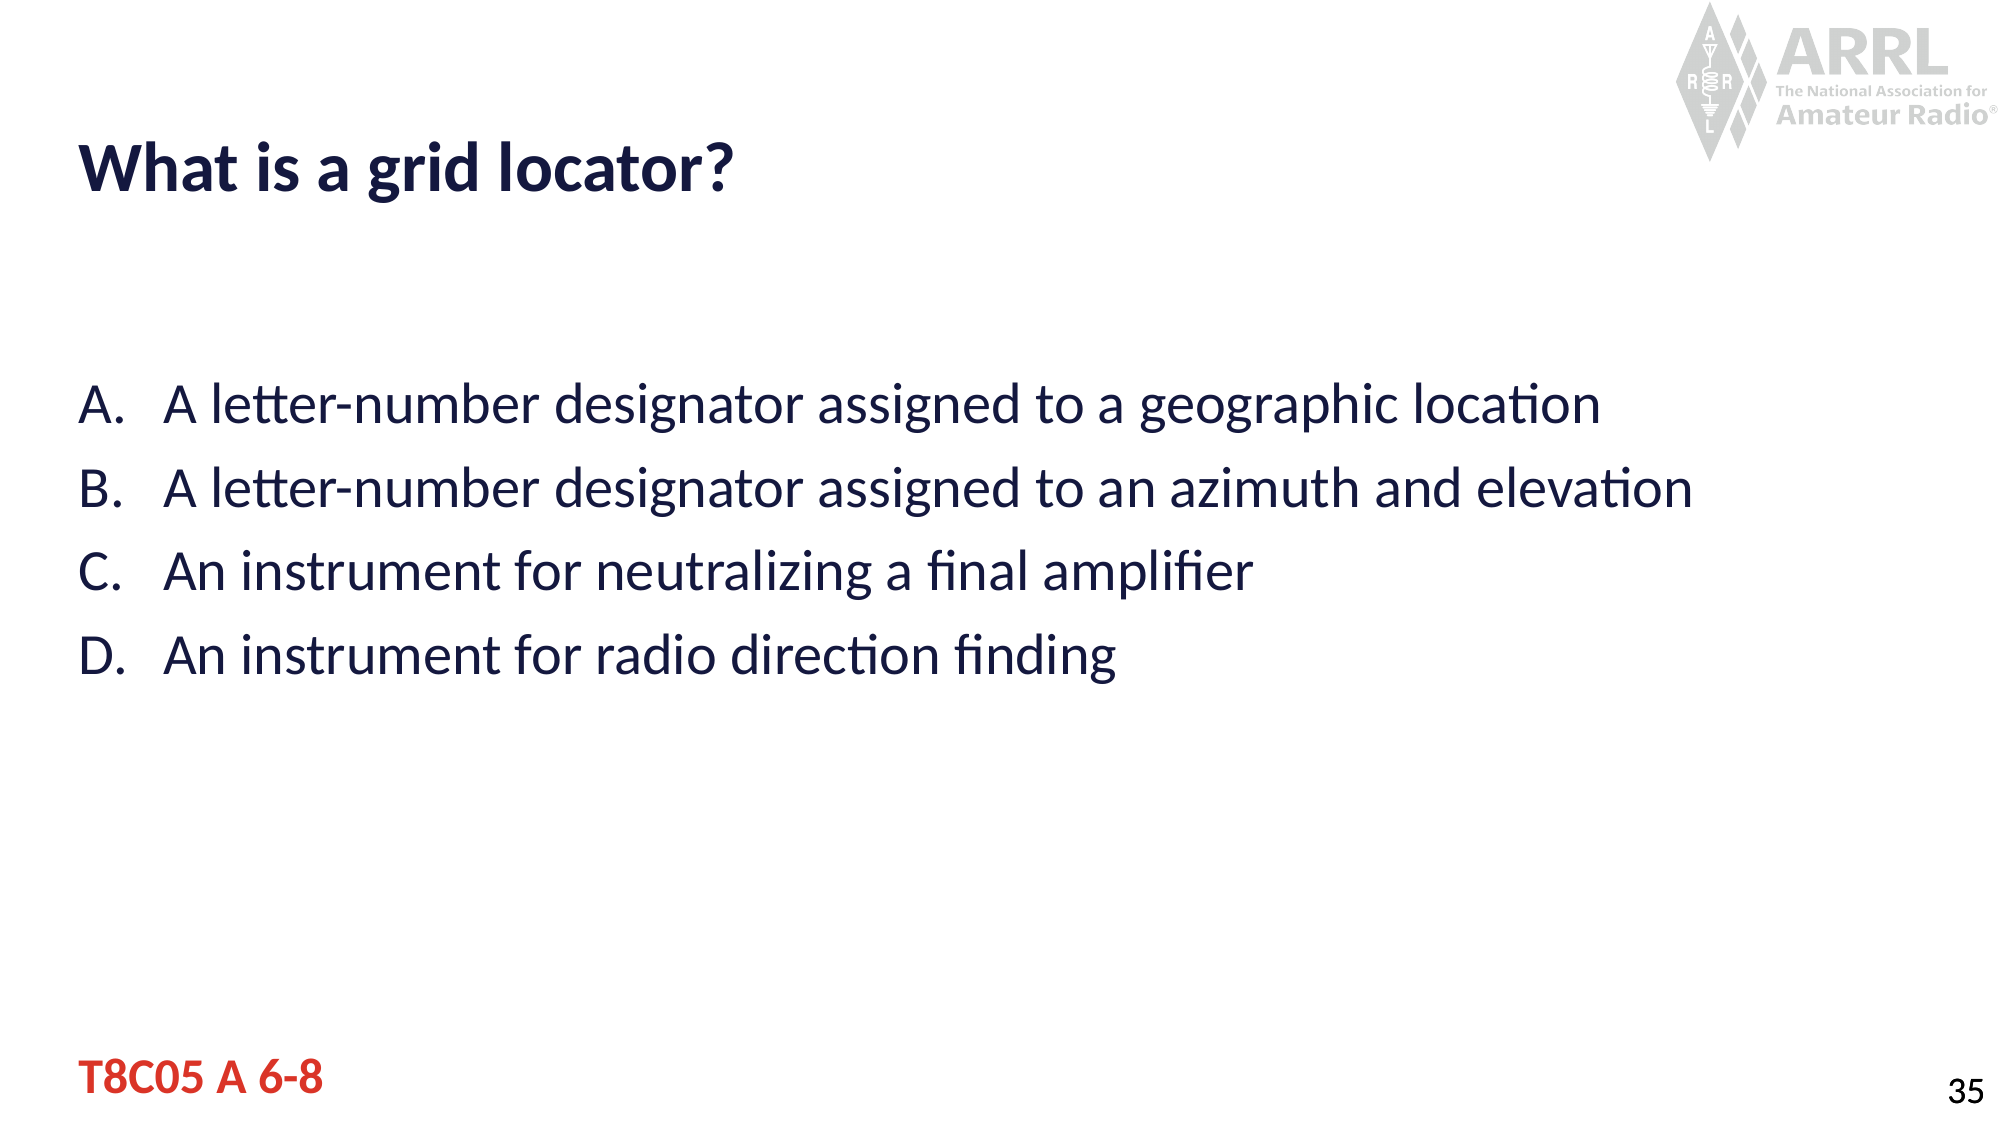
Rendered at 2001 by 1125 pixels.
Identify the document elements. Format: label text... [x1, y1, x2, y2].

title What is a grid locator? [63, 59, 1863, 278]
list A letter-number designator assigned to a geographic location A letter-number designator assigned to an azimuth and elevation An instrument for neutralizing a final amplifier An instrument for radio direction finding [63, 365, 1863, 989]
picture [1674, 0, 2000, 164]
text_box T8C05 A 6-8 [63, 1036, 921, 1112]
